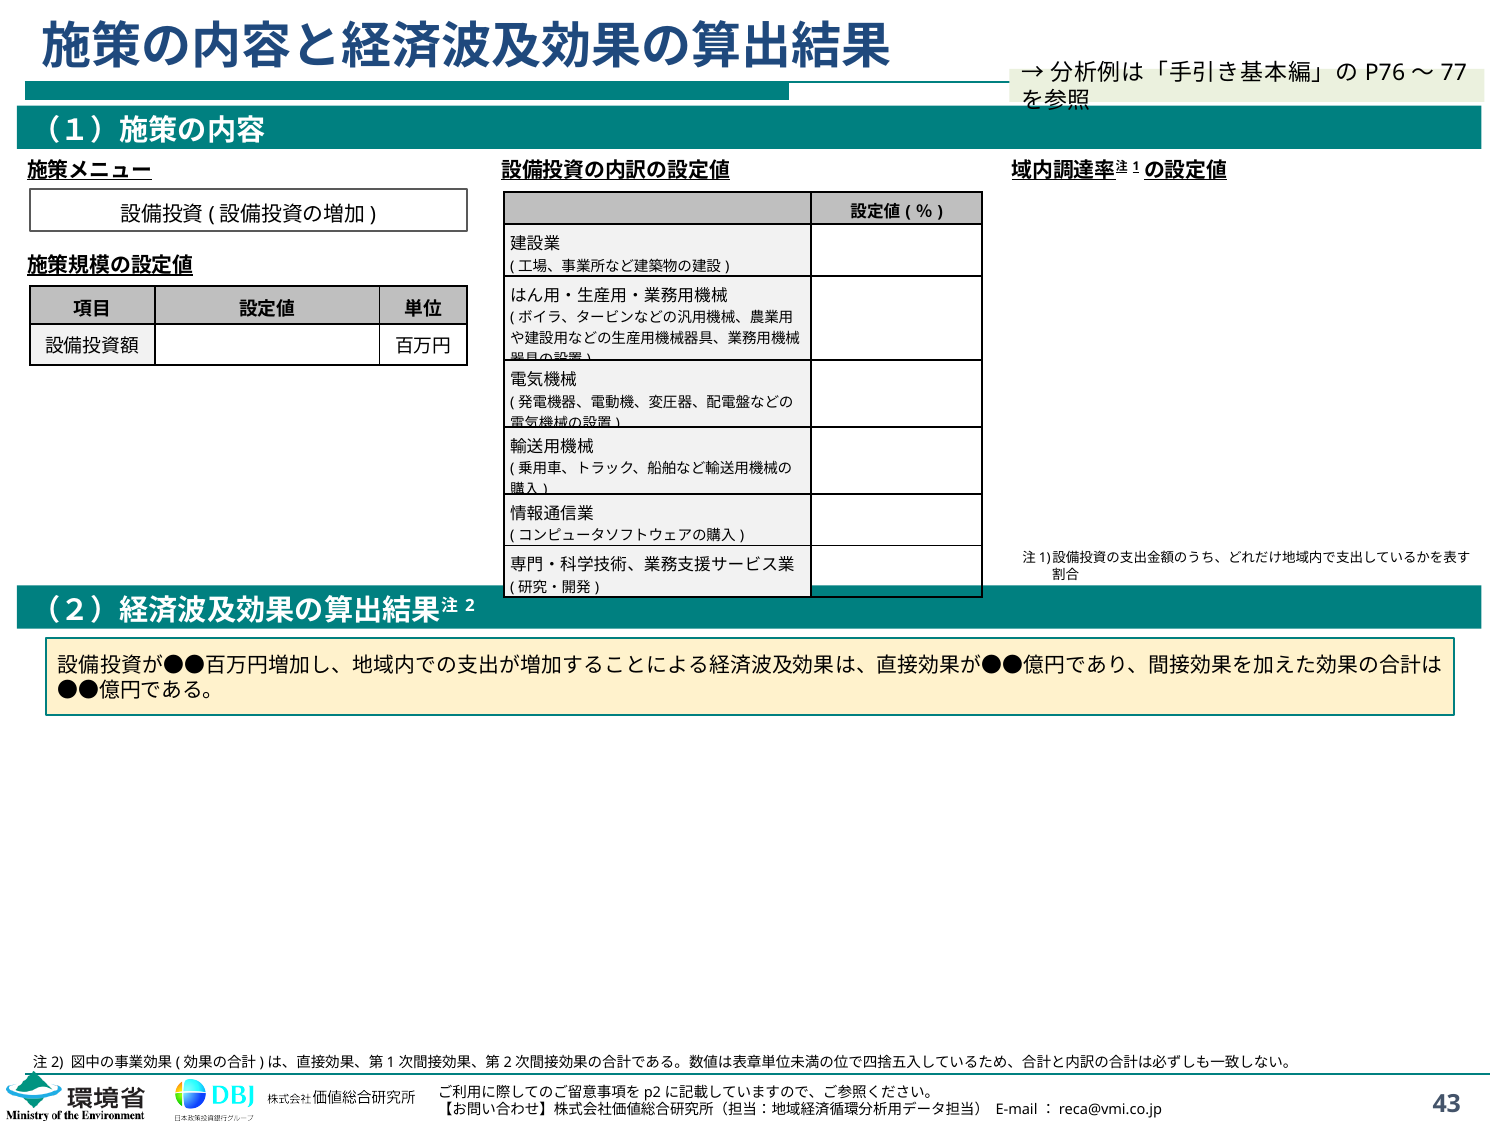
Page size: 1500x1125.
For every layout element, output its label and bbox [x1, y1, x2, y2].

text_box [27, 251, 264, 277]
text_box [501, 156, 886, 182]
table_cell [812, 361, 981, 426]
title [25, 0, 1355, 82]
table_cell [505, 546, 810, 596]
table_cell [812, 277, 981, 359]
text_box [1022, 553, 1471, 578]
table_cell [505, 277, 810, 359]
table_cell [380, 325, 466, 364]
table_header [156, 287, 379, 323]
table_header [505, 193, 810, 223]
table_cell [505, 428, 810, 493]
table_cell [505, 225, 810, 275]
table_cell [812, 428, 981, 493]
text_box [33, 1050, 1451, 1071]
text_box [1009, 68, 1485, 102]
text_box [16, 585, 1482, 629]
text_box [1011, 156, 1308, 182]
table_cell [812, 495, 981, 545]
table_header [31, 287, 154, 323]
picture [171, 1075, 419, 1125]
table_cell [31, 325, 154, 364]
text_box [46, 638, 1454, 715]
slide_number [1393, 1079, 1500, 1122]
table_cell [505, 495, 810, 545]
table_header [380, 287, 466, 323]
table_cell [156, 325, 379, 364]
text_box [27, 156, 175, 182]
table_header [812, 193, 981, 223]
picture [2, 1071, 148, 1125]
text_box [16, 105, 1482, 149]
text_box [29, 189, 467, 231]
table_cell [505, 361, 810, 426]
table_cell [812, 225, 981, 275]
table_cell [812, 546, 981, 596]
